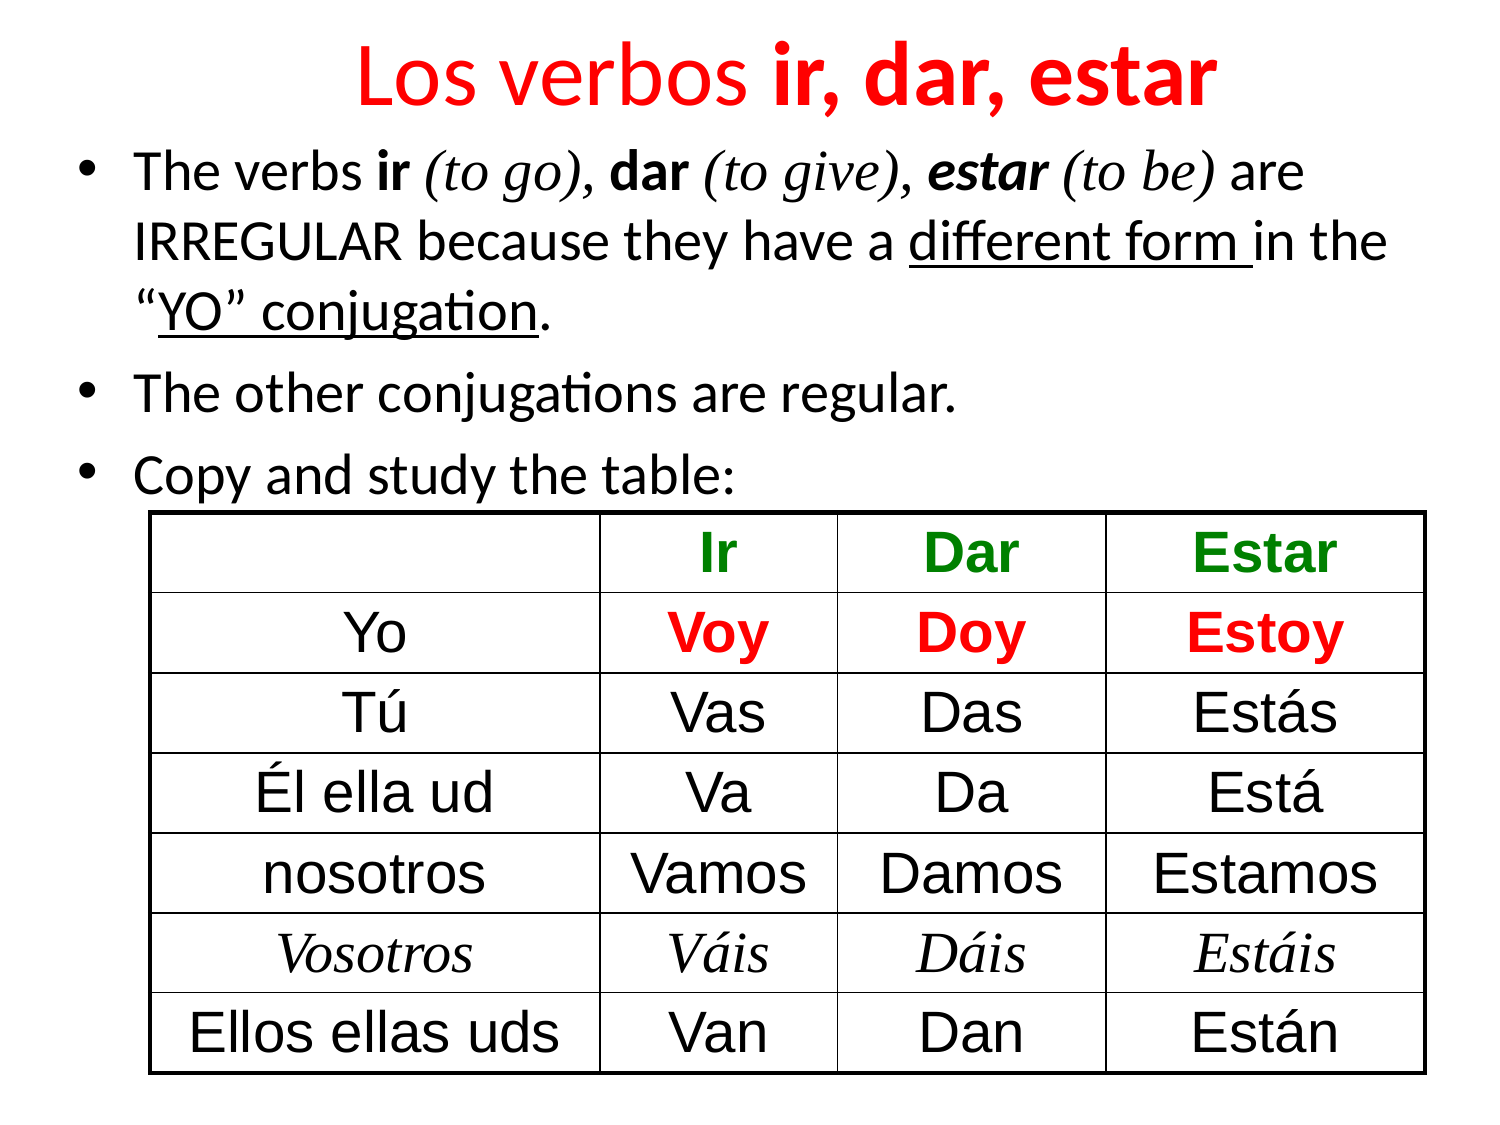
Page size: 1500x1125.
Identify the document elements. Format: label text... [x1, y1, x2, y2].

table_header Dar [838, 515, 1105, 592]
table_cell Ellos ellas uds [152, 993, 599, 1071]
table_cell Está [1107, 754, 1423, 832]
table_cell Estás [1107, 674, 1423, 752]
table_cell Yo [152, 593, 599, 672]
table_cell Vamos [601, 834, 837, 912]
list The verbs ir (to go), dar (to give), estar (to be) are IRREGULAR because they have a different form in the “YO” conjugation. The other conjugations are regular. Copy and study the table: [62, 125, 1425, 868]
table_cell Están [1107, 993, 1423, 1071]
table_cell Vas [601, 674, 837, 752]
title Los verbos ir, dar, estar [112, 0, 1463, 150]
table_cell Estamos [1107, 834, 1423, 912]
table_cell Él ella ud [152, 754, 599, 832]
table_cell nosotros [152, 834, 599, 912]
table_cell Voy [601, 593, 837, 672]
table_cell Tú [152, 674, 599, 752]
table_header Ir [601, 515, 837, 592]
table_cell Vosotros [152, 914, 599, 992]
table_cell Va [601, 754, 837, 832]
table_header [152, 515, 599, 592]
table_cell Da [838, 754, 1105, 832]
table_cell Das [838, 674, 1105, 752]
table_cell Van [601, 993, 837, 1071]
table_cell Estáis [1107, 914, 1423, 992]
table_cell Dan [838, 993, 1105, 1071]
table_cell Dáis [838, 914, 1105, 992]
table_cell Doy [838, 593, 1105, 672]
table_cell Estoy [1107, 593, 1423, 672]
table_header Estar [1107, 515, 1423, 592]
table_cell Damos [838, 834, 1105, 912]
table_cell Váis [601, 914, 837, 992]
